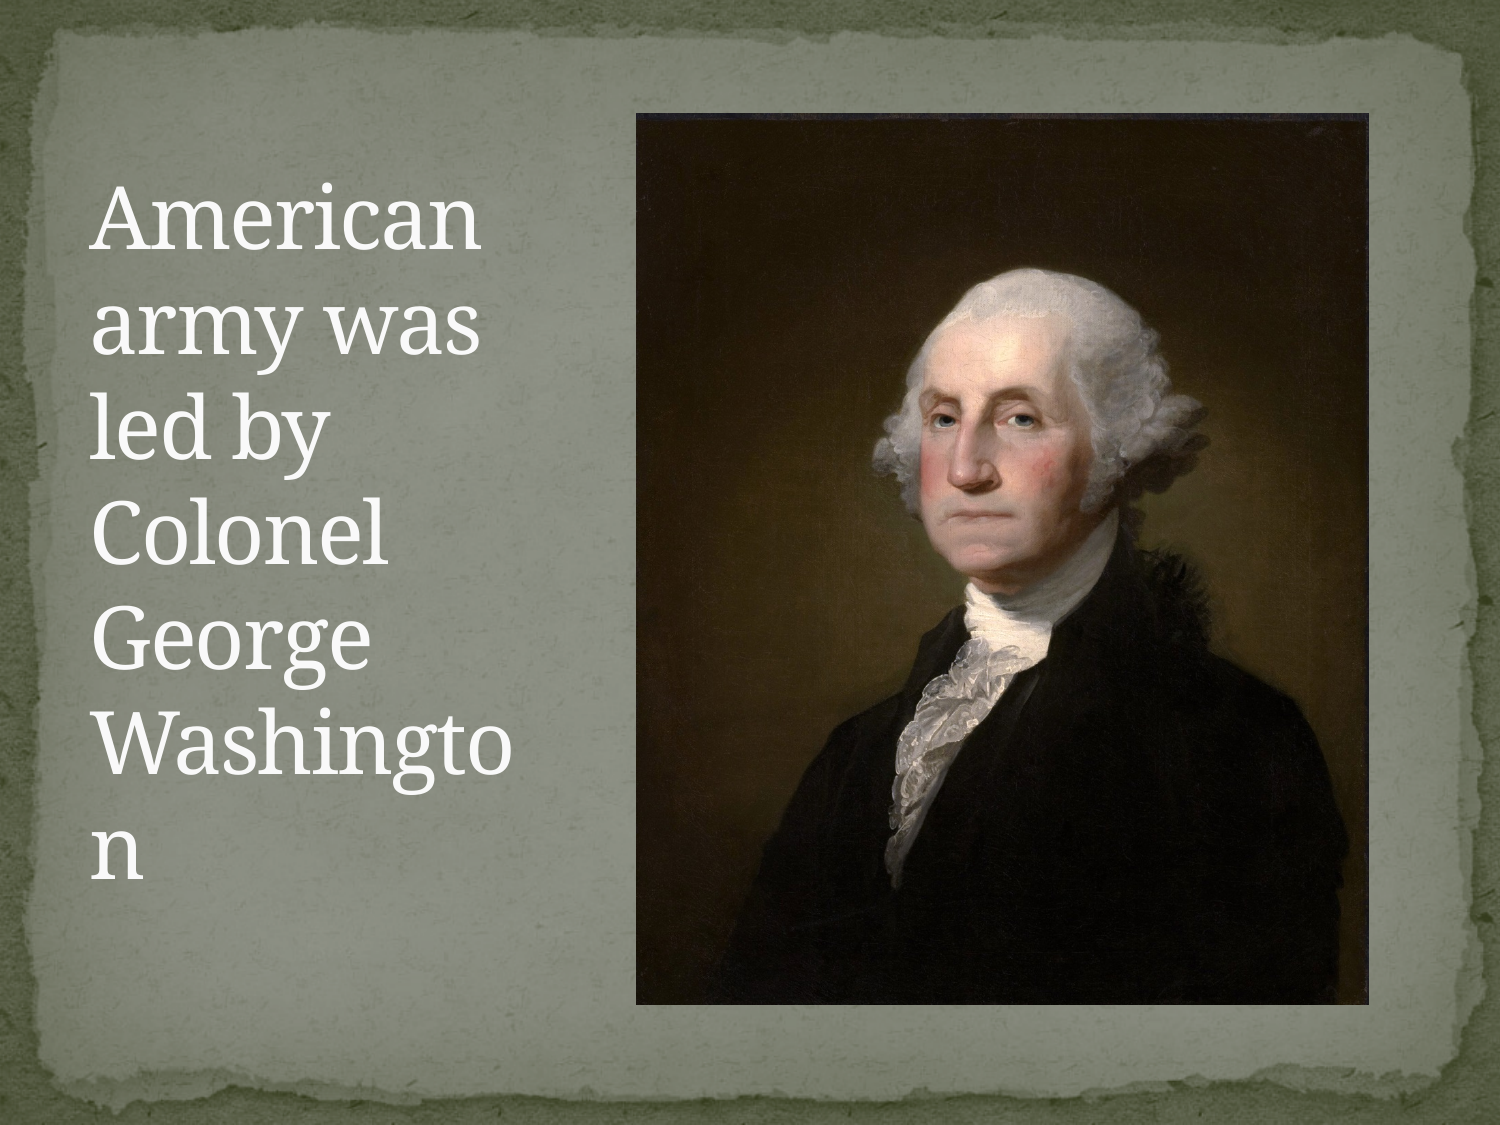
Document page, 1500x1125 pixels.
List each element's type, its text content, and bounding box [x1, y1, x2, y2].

title American army was led by Colonel George Washington [74, 149, 573, 905]
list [639, 116, 1367, 1002]
